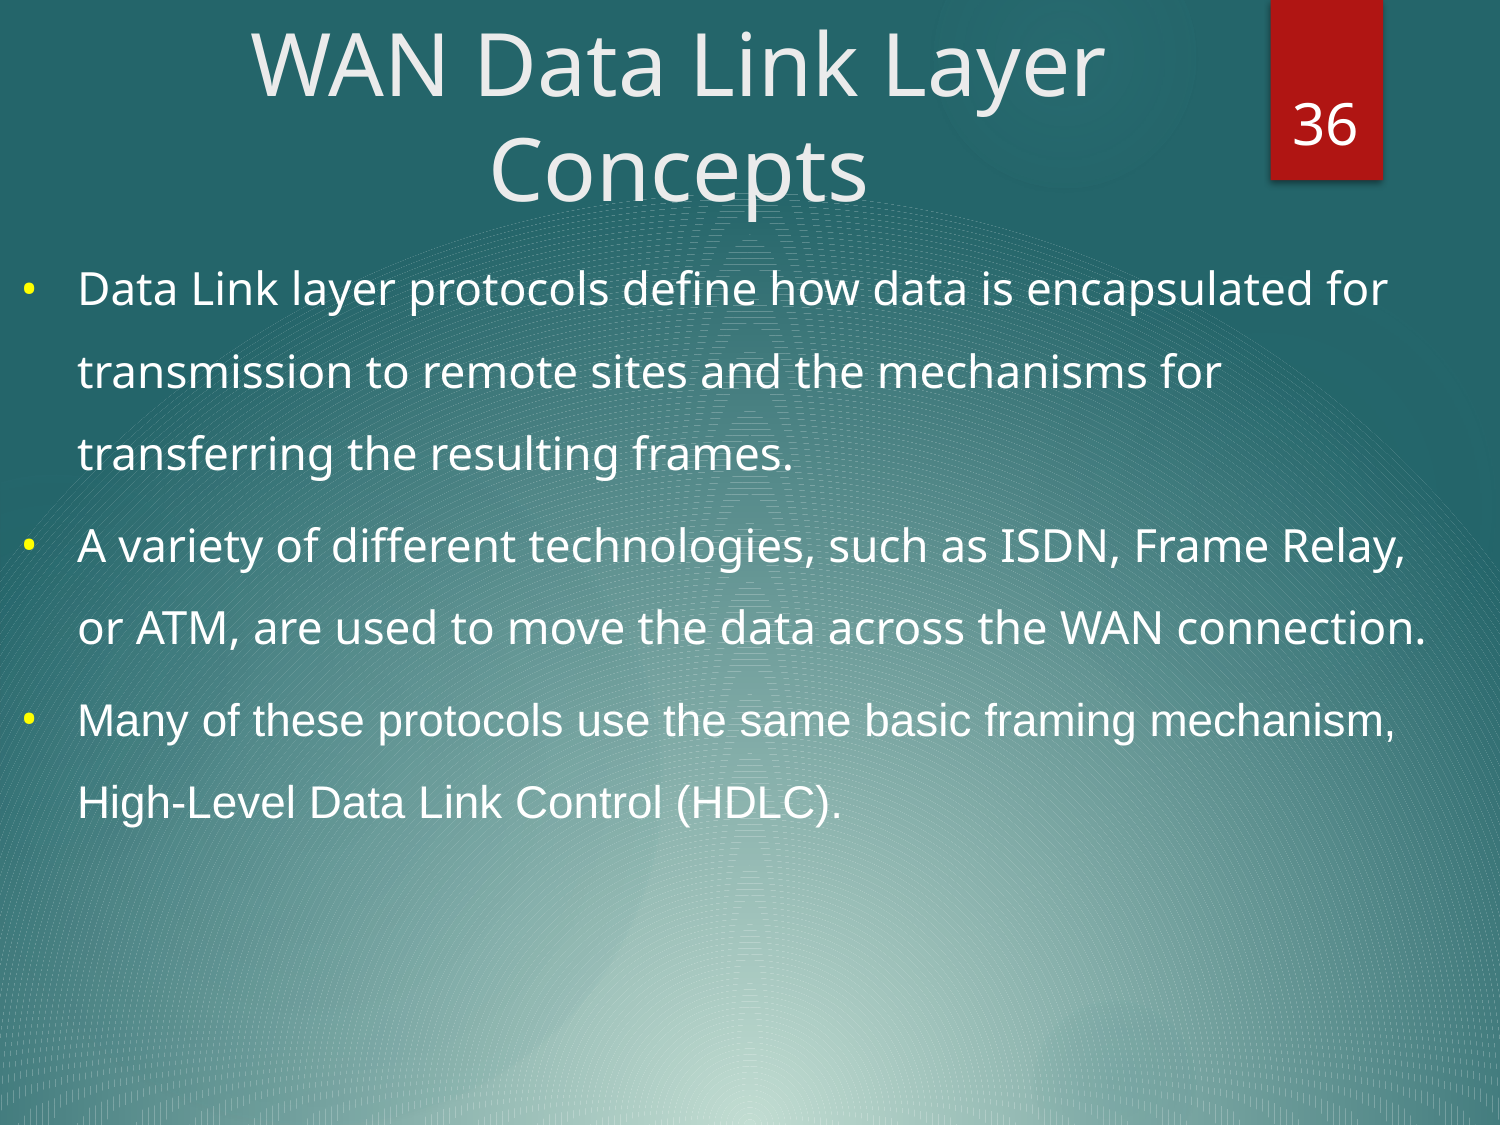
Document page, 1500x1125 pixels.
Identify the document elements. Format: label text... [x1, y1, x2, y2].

title WAN Data Link Layer Concepts [99, 1, 1258, 224]
text_box Data Link layer protocols define how data is encapsulated for transmission to remote sites and the mechanisms for transferring the resulting frames. A variety of different technologies, such as ISDN, Frame Relay, or ATM, are used to move the data across the WAN connection. Many of these protocols use the same basic framing mechanism, High-Level Data Link Control (HDLC). [5, 224, 1456, 1063]
slide_number 36 [1273, 48, 1378, 175]
